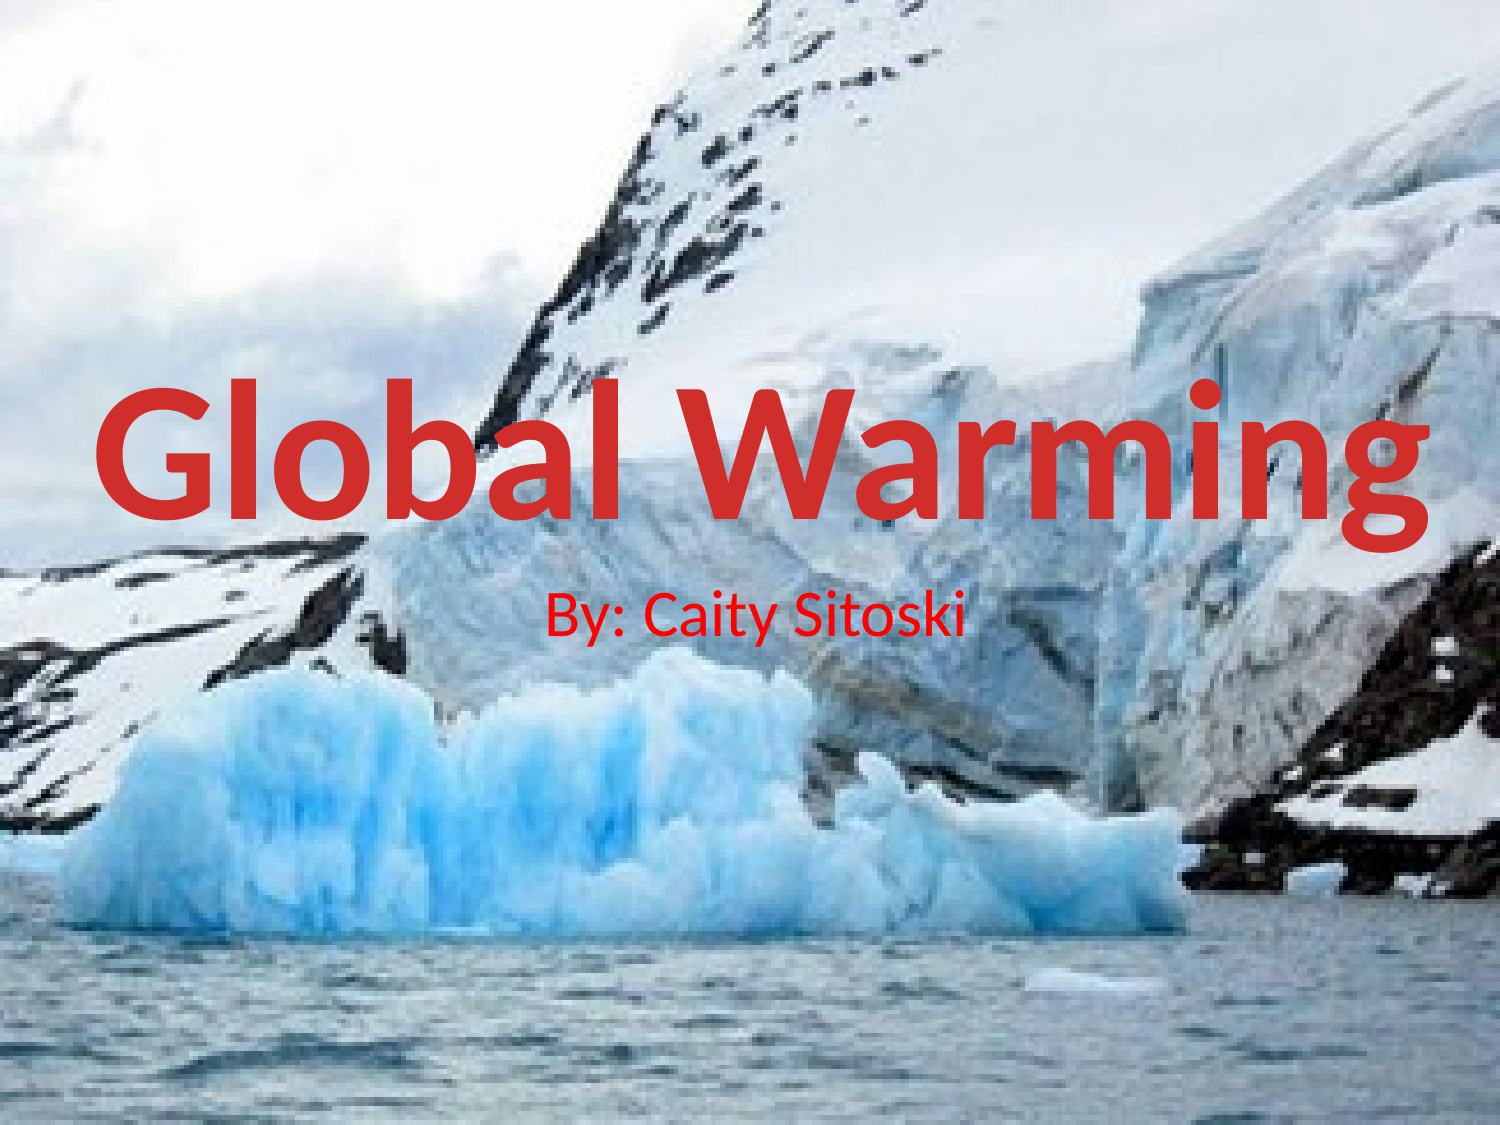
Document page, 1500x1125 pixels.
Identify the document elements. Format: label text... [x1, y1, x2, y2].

text_box Global Warming [75, 312, 1450, 568]
subtitle By: Caity Sitoski [487, 568, 1025, 675]
picture [0, 0, 1500, 1125]
